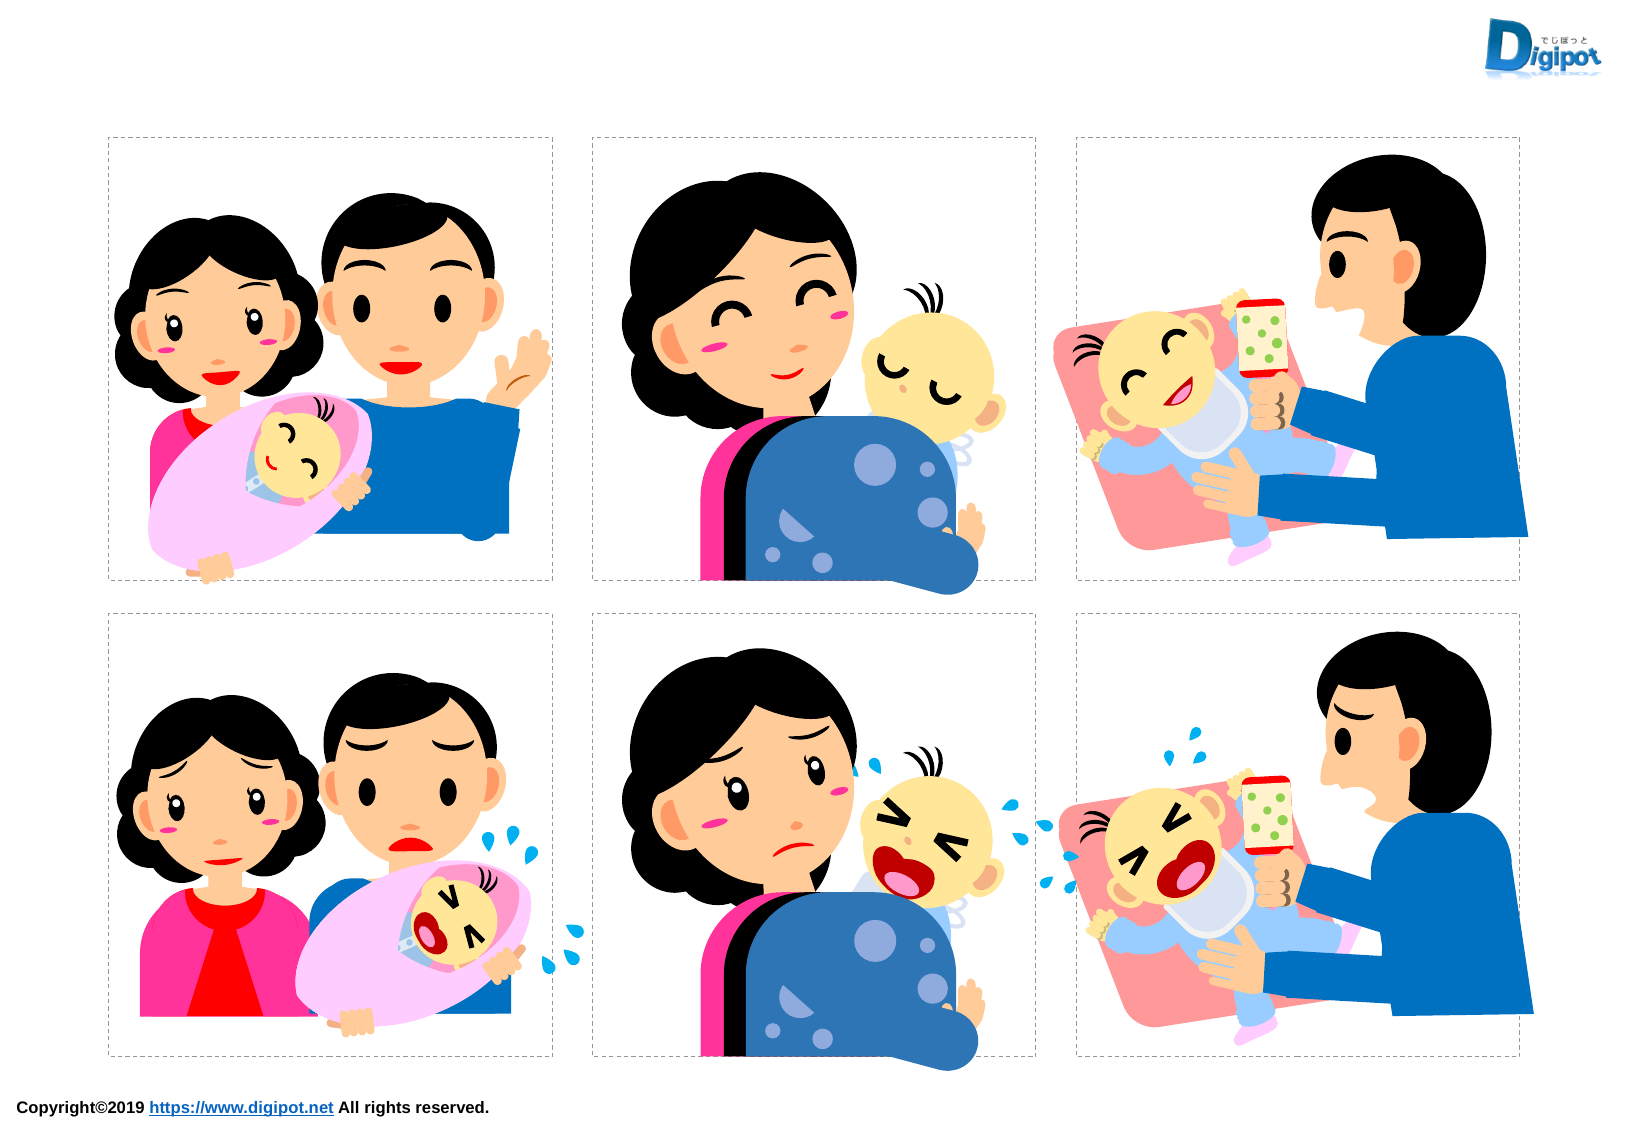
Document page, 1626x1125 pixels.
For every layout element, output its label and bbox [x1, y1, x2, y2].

text_box [111, 193, 557, 582]
picture [1485, 18, 1602, 82]
text_box [1053, 155, 1529, 552]
text_box [617, 647, 1022, 1057]
text_box [1058, 632, 1534, 1033]
text_box [113, 672, 589, 1044]
text_box [617, 171, 1002, 581]
